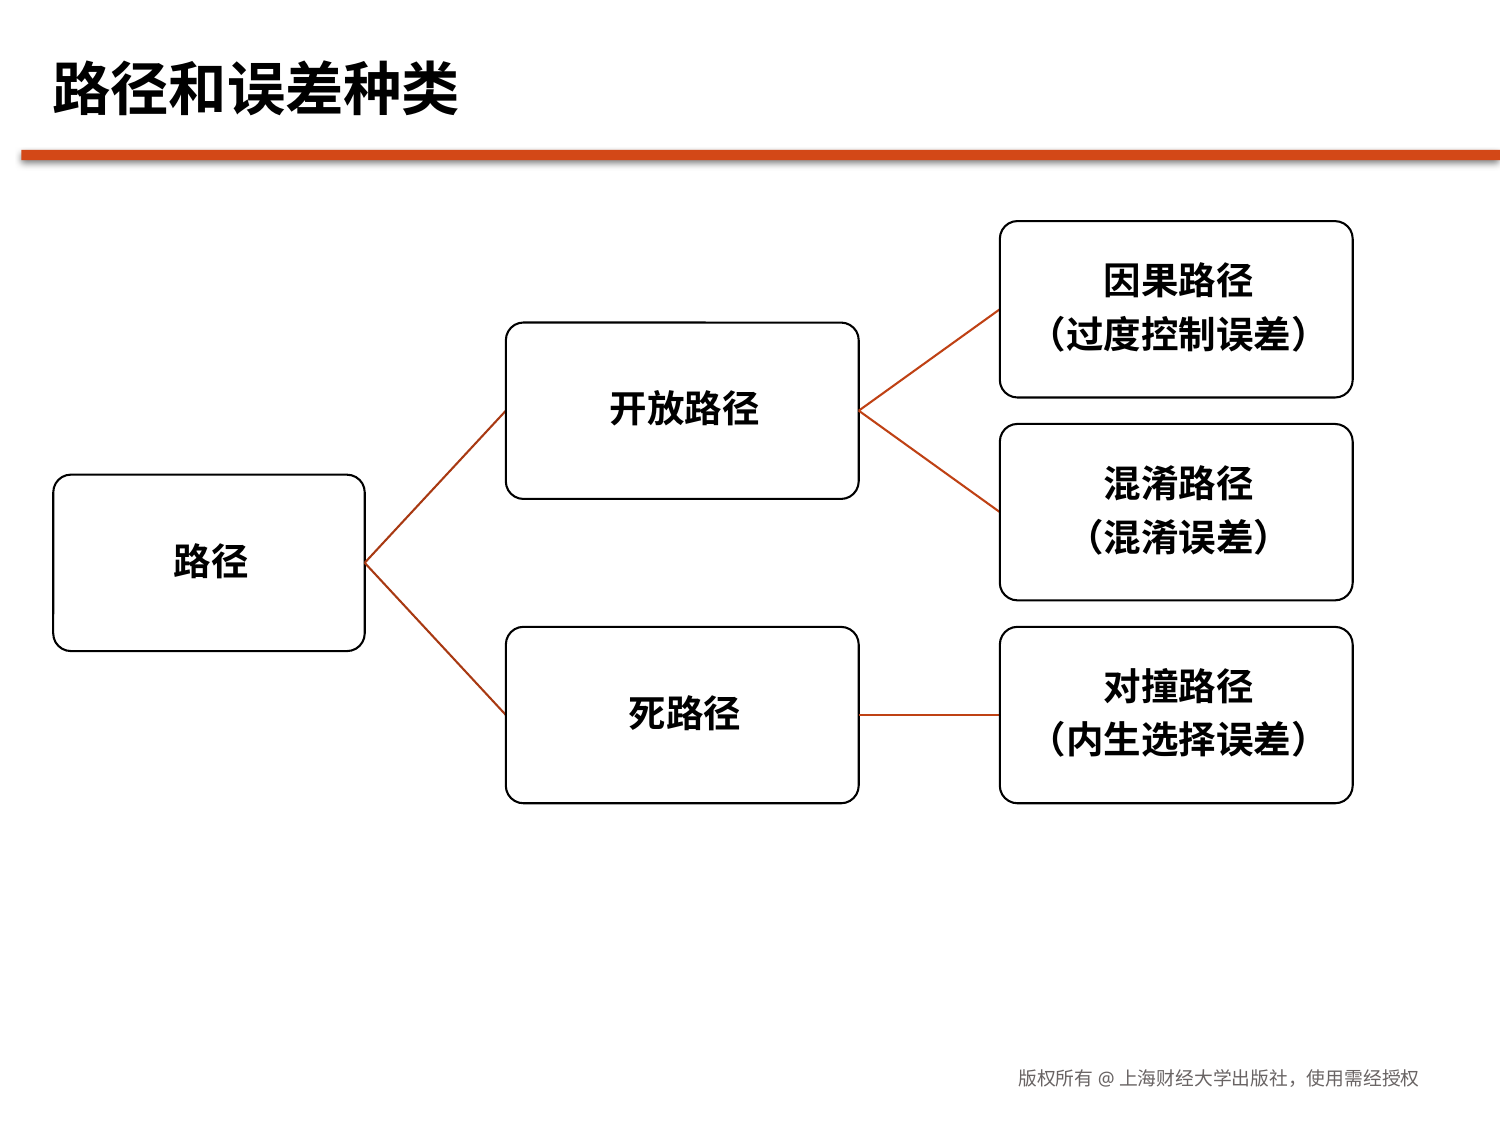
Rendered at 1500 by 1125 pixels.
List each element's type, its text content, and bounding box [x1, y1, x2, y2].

title 路径和误差种类 [37, 50, 1369, 138]
footer 版权所有@上海财经大学出版社，使用需经授权 [975, 1046, 1463, 1109]
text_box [52, 218, 1354, 807]
